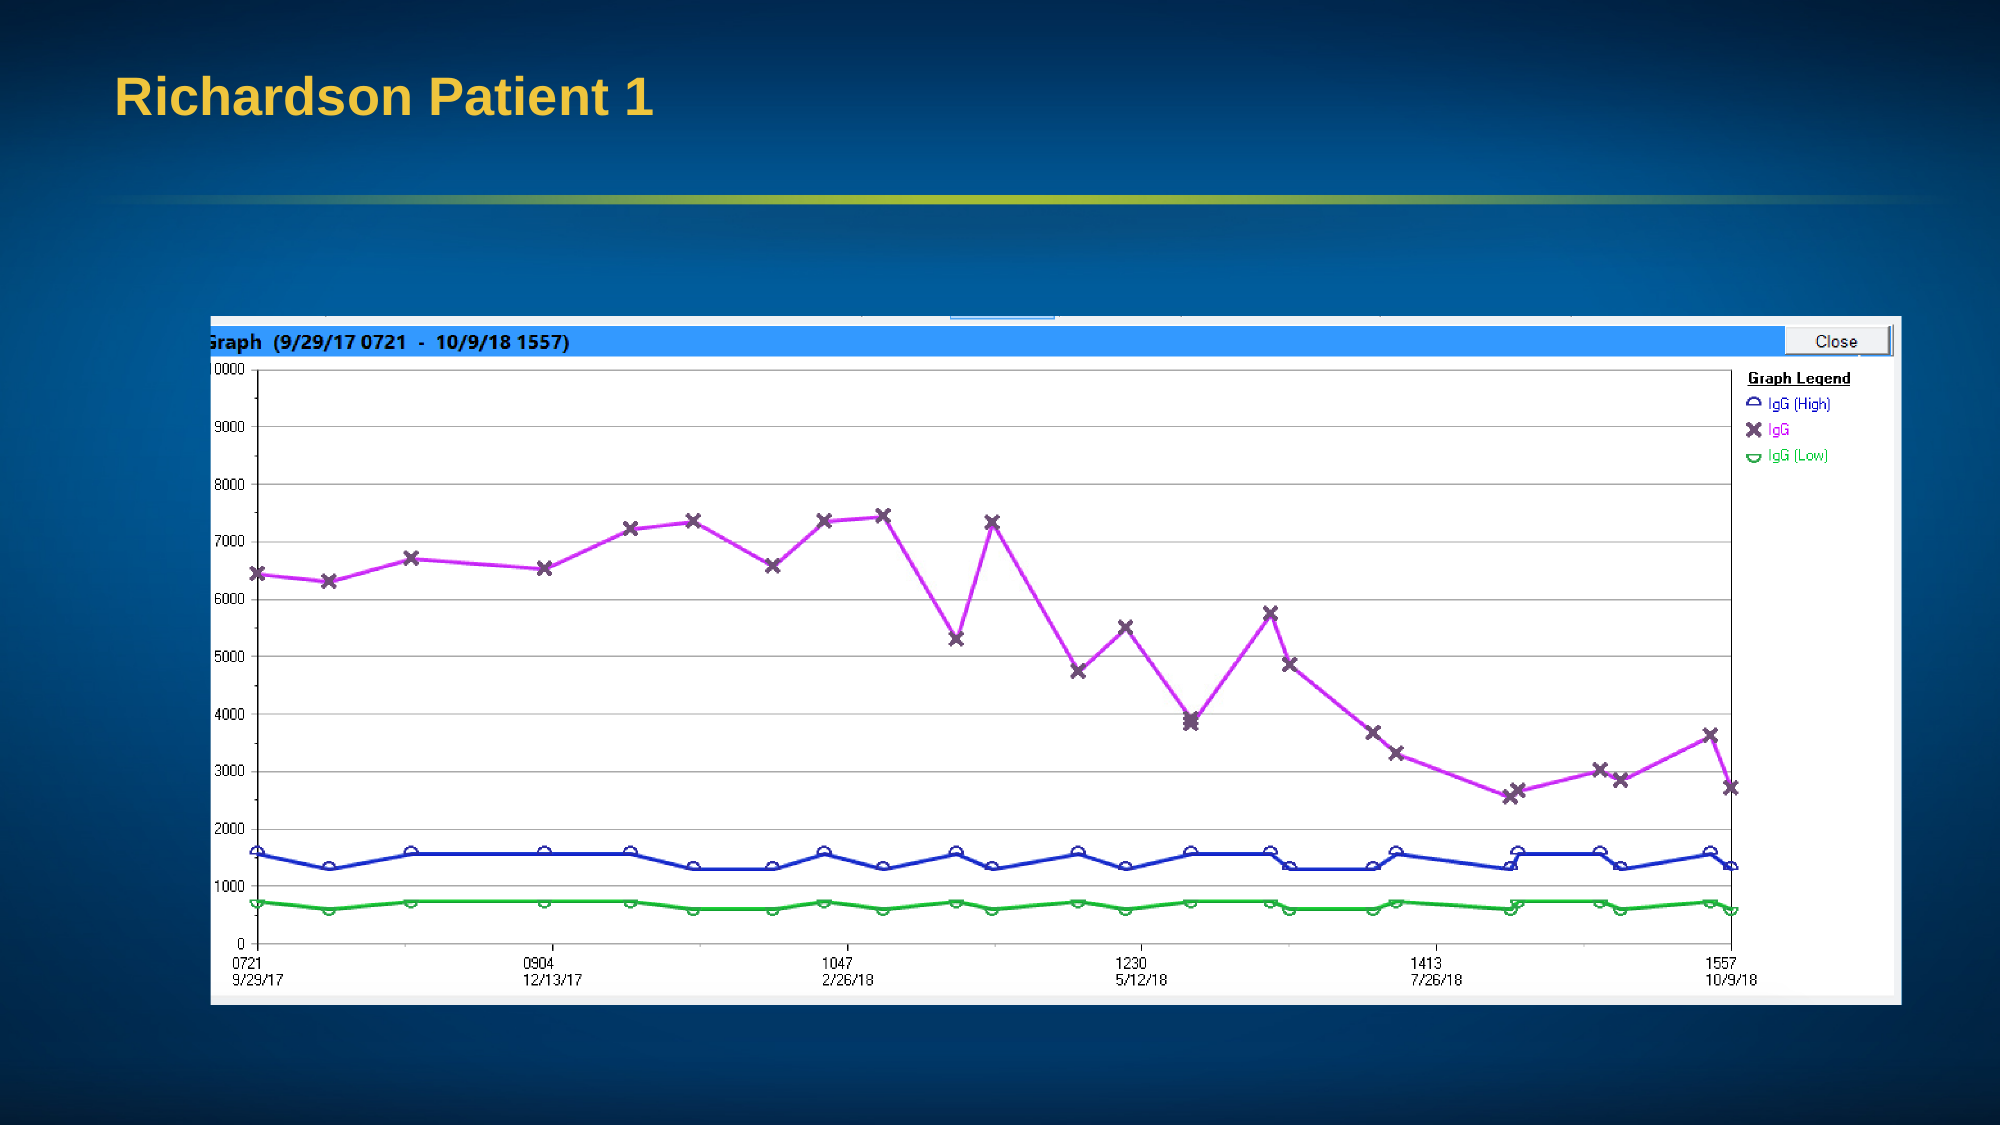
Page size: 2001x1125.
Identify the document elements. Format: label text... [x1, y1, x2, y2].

title Richardson Patient 1 [99, 0, 1882, 188]
picture [0, 0, 2000, 1125]
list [210, 316, 1903, 1005]
